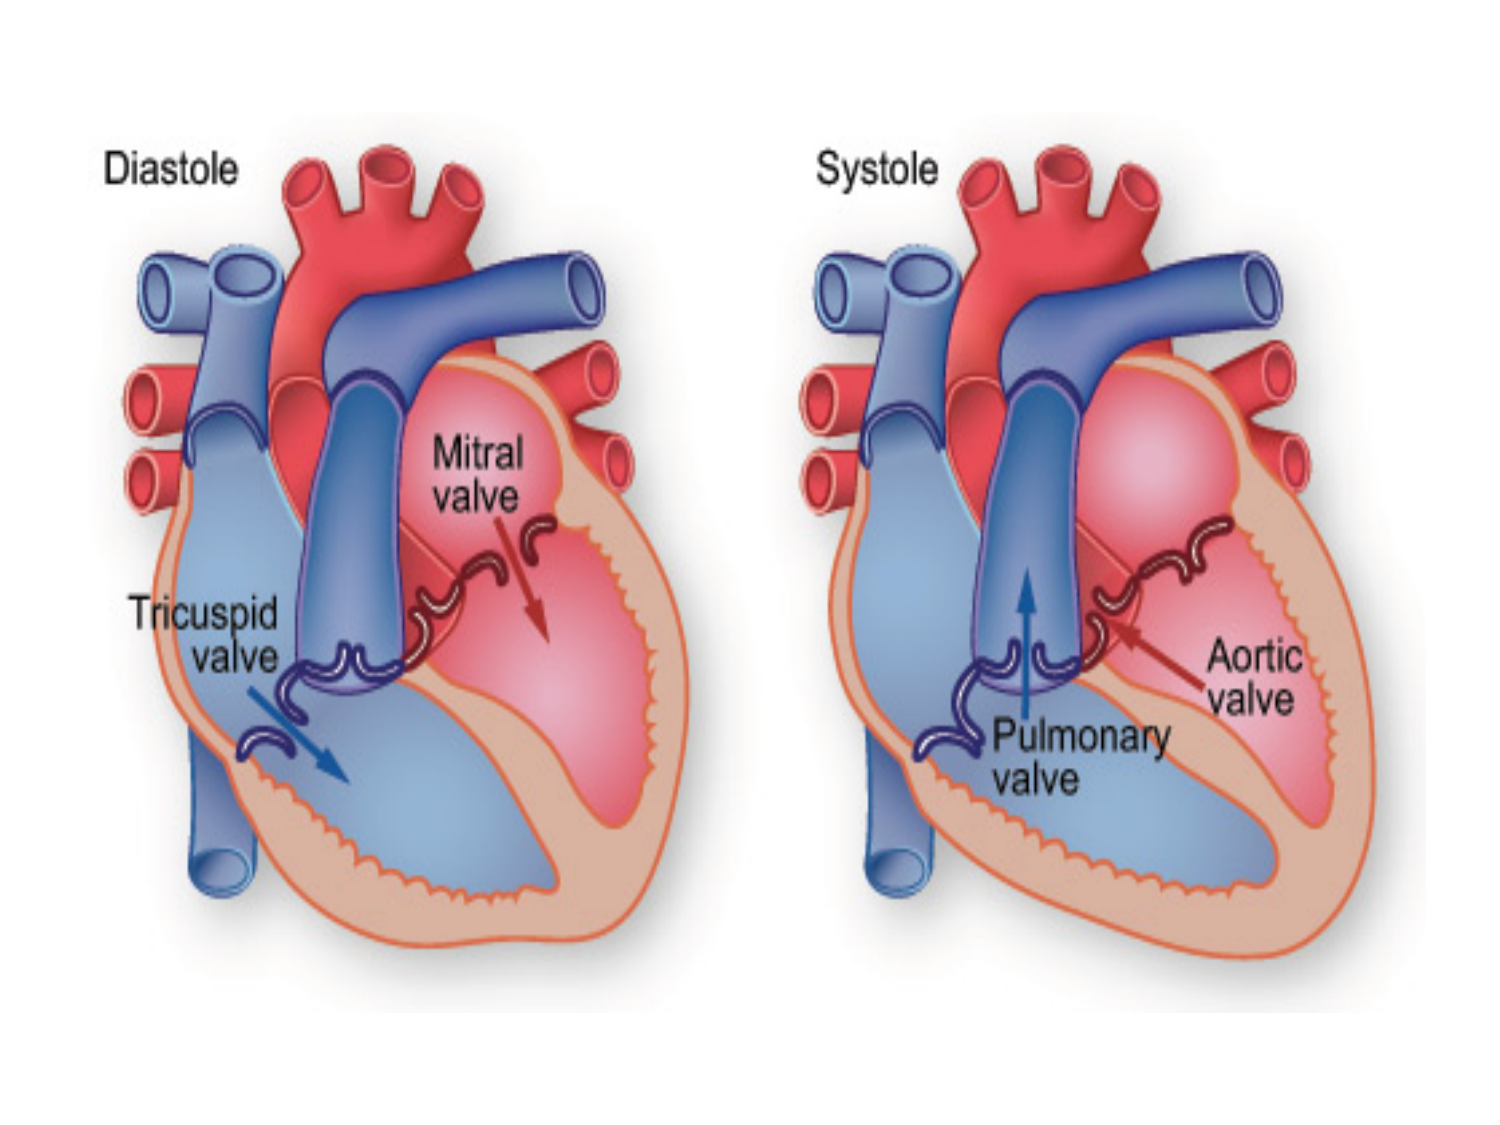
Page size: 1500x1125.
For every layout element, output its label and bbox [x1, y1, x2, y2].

picture [87, 112, 1426, 1013]
